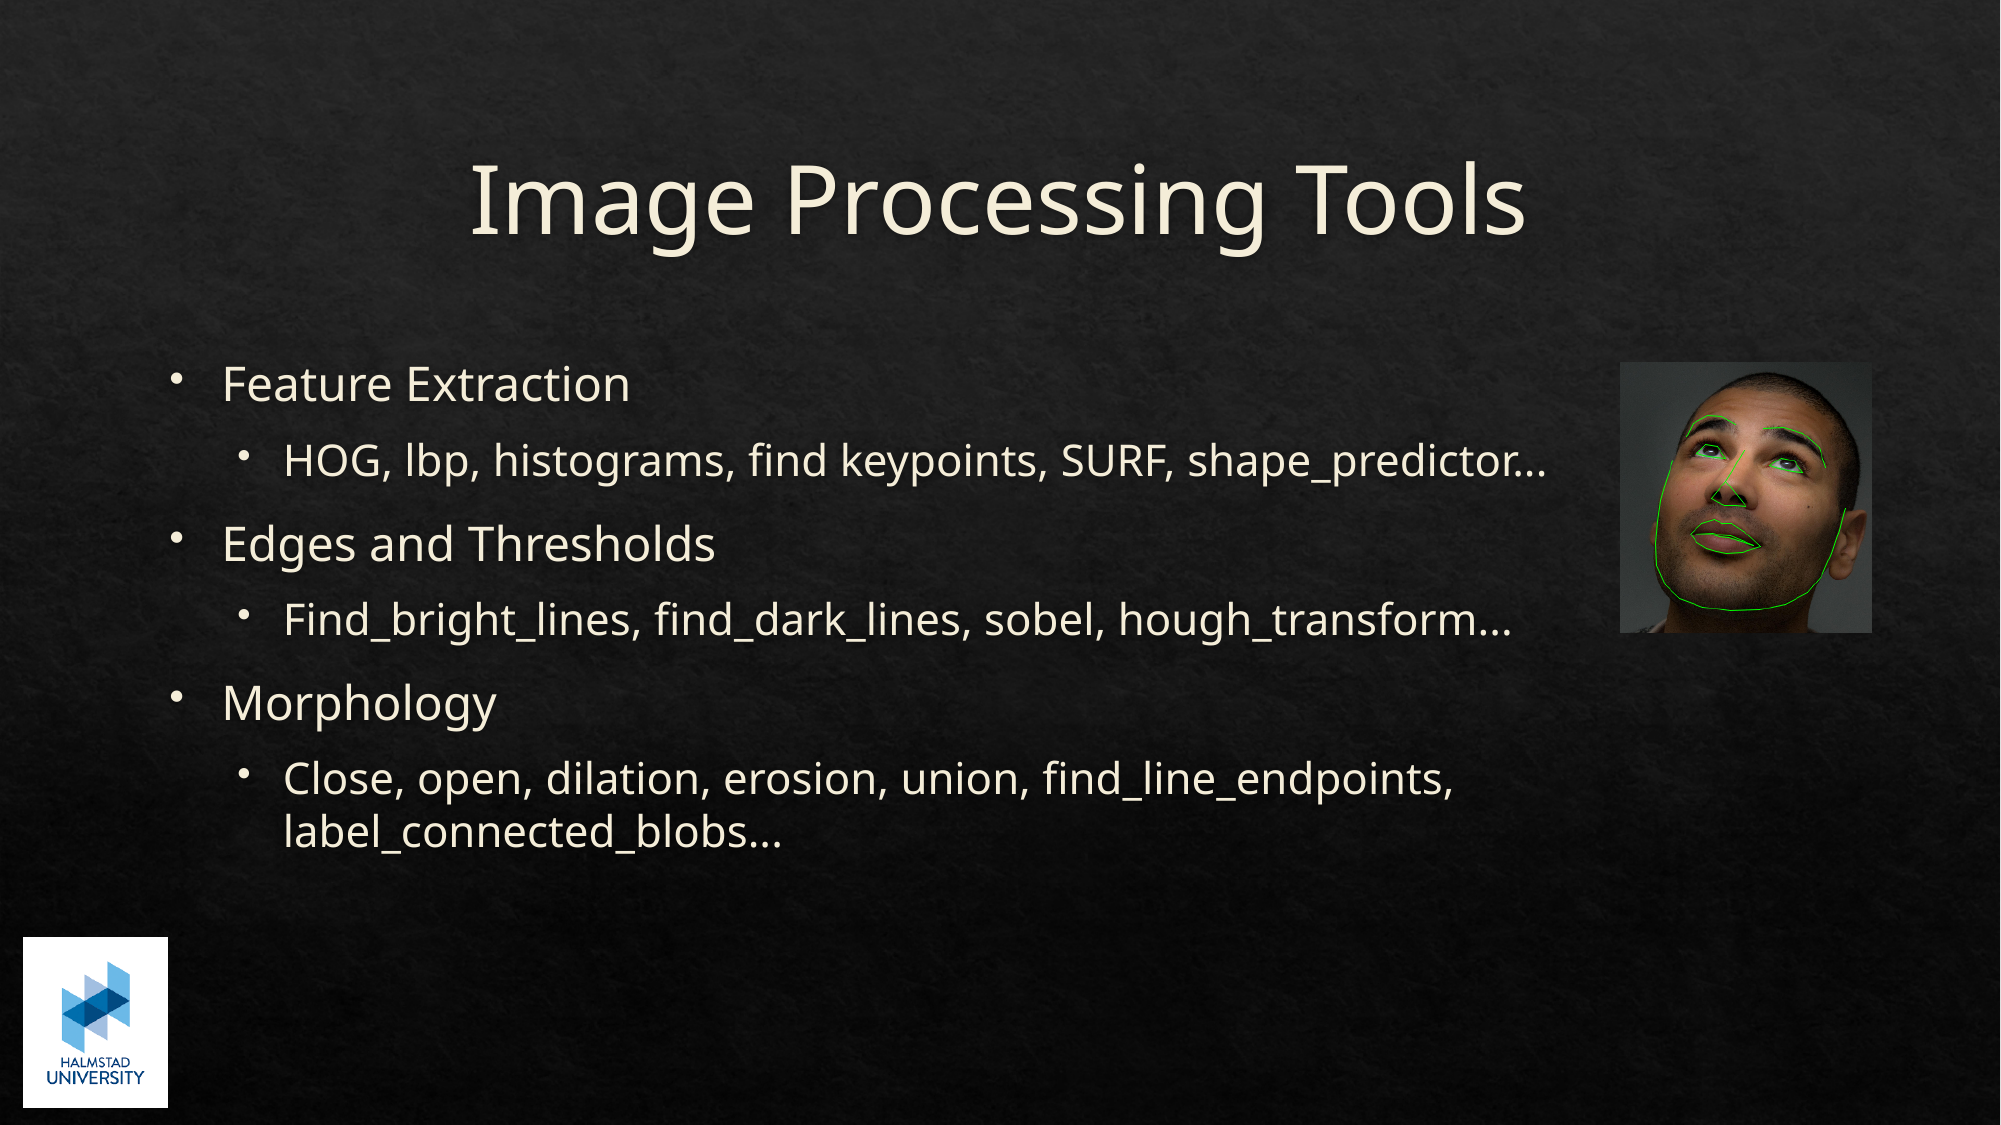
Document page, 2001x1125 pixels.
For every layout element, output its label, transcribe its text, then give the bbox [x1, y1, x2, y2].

title Image Processing Tools [149, 99, 1849, 307]
picture [23, 937, 168, 1108]
list Feature Extraction HOG, lbp, histograms, find keypoints, SURF, shape_predictor... Edges and Thresholds Find_bright_lines, find_dark_lines, sobel, hough_transform... Morphology Close, open, dilation, erosion, union, find_line_endpoints, label_connected_blobs... [149, 340, 1849, 950]
picture [1619, 361, 1872, 633]
